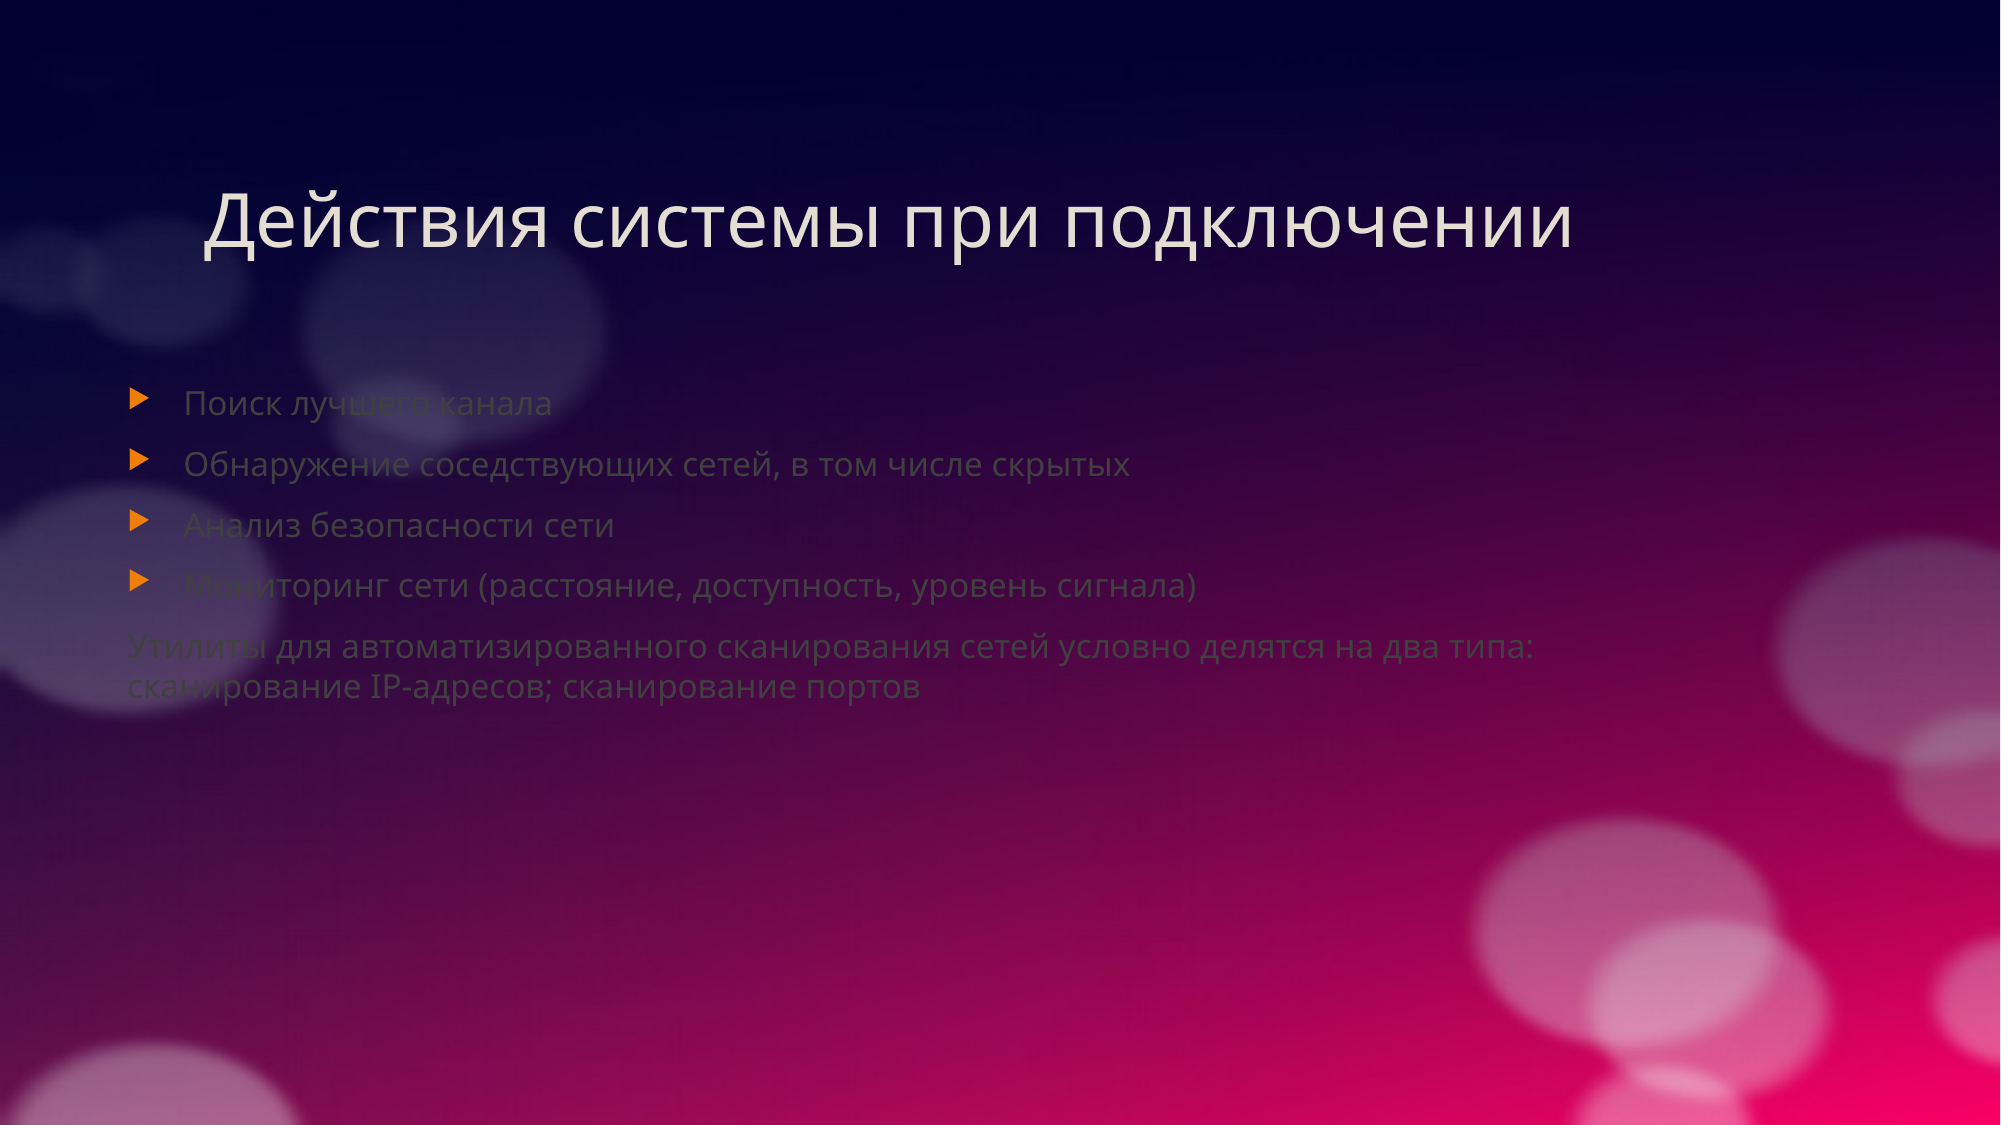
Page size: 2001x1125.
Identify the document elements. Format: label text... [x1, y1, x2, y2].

picture [0, 0, 2001, 1125]
text_box Поиск лучшего канала Обнаружение соседствующих сетей, в том числе скрытых Анализ безопасности сети Мониторинг сети (расстояние, доступность, уровень сигнала) Утилиты для автоматизированного сканирования сетей условно делятся на два типа: сканирование IP-адресов; сканирование портов [112, 374, 1560, 936]
text_box Действия системы при подключении [189, 159, 1627, 276]
